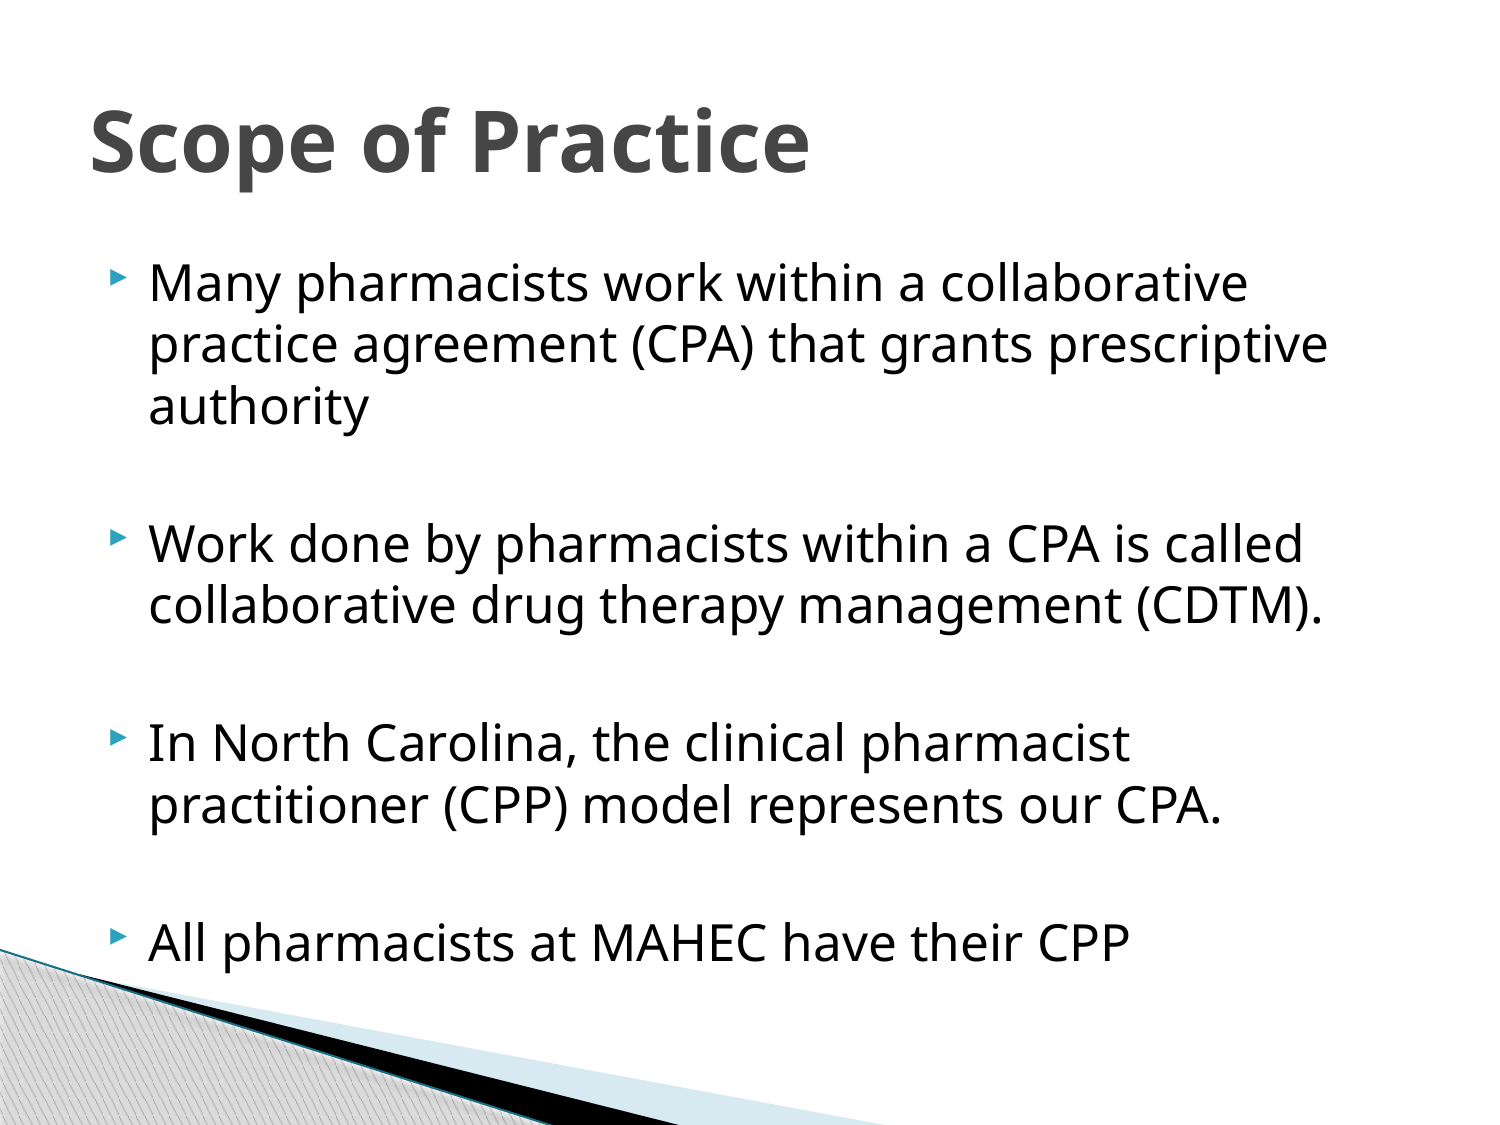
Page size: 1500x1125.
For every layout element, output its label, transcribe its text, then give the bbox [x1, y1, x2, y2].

title Scope of Practice [75, 45, 1425, 233]
list Many pharmacists work within a collaborative practice agreement (CPA) that grants prescriptive authority Work done by pharmacists within a CPA is called collaborative drug therapy management (CDTM). In North Carolina, the clinical pharmacist practitioner (CPP) model represents our CPA. All pharmacists at MAHEC have their CPP [75, 243, 1425, 986]
